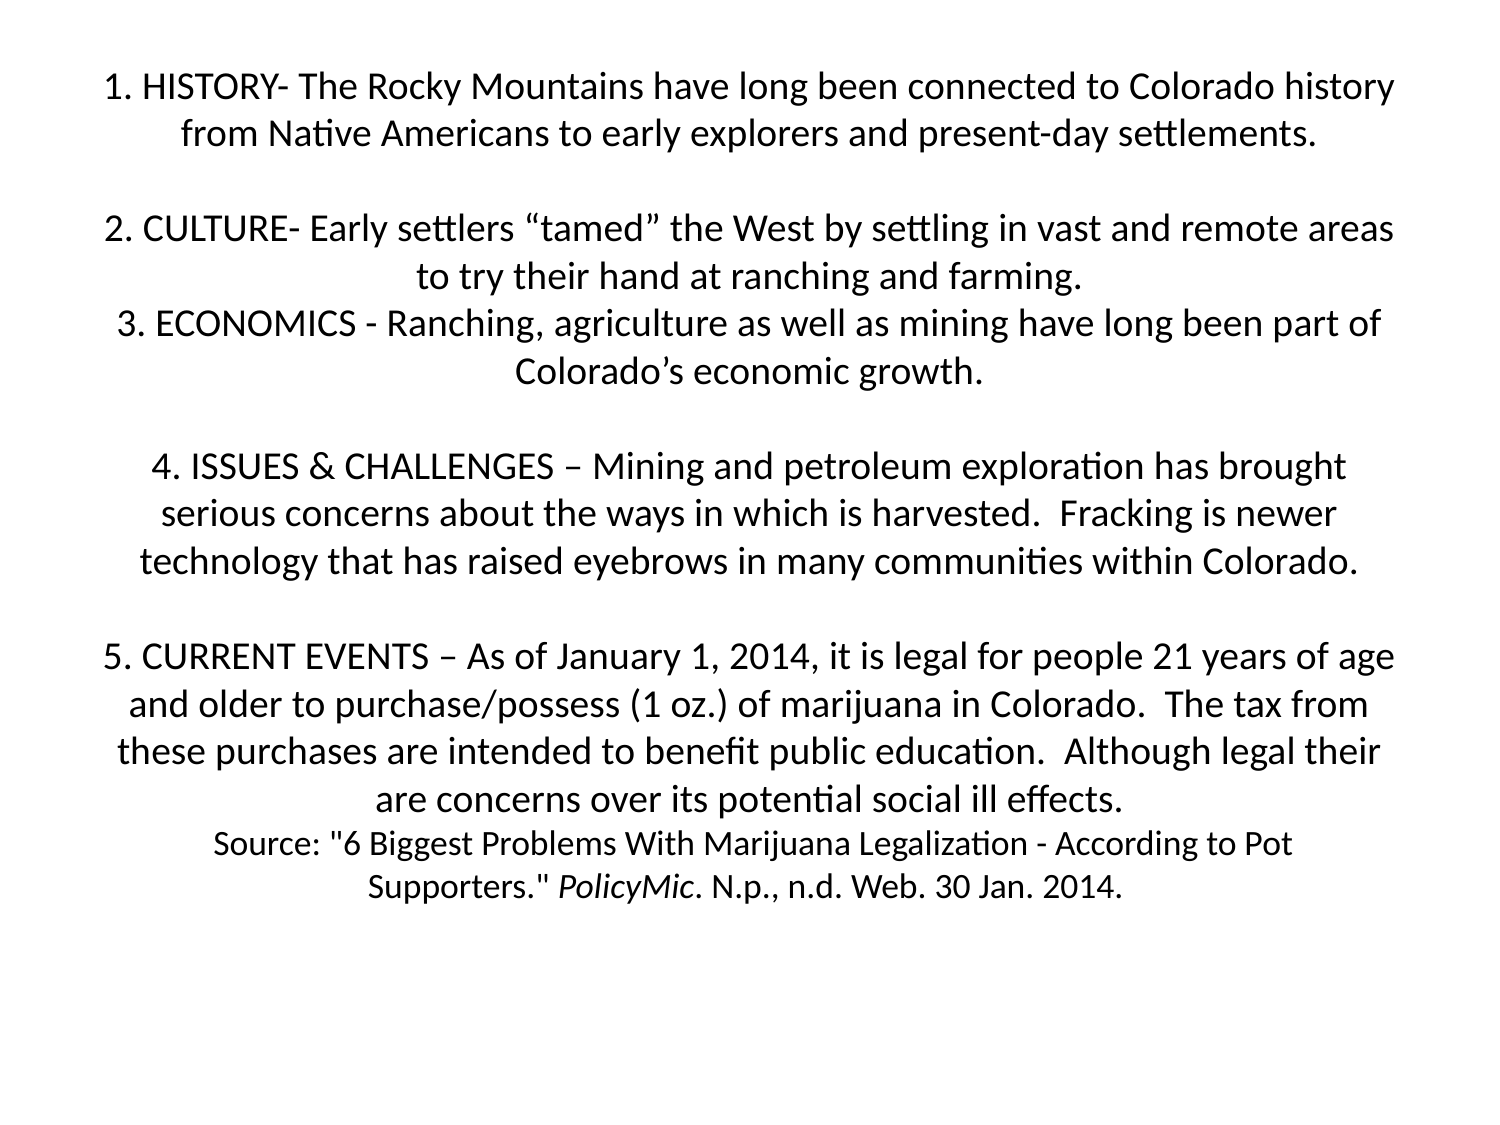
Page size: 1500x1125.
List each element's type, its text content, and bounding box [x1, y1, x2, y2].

title 1. HISTORY- The Rocky Mountains have long been connected to Colorado history from Native Americans to early explorers and present-day settlements. 2. CULTURE- Early settlers “tamed” the West by settling in vast and remote areas to try their hand at ranching and farming. 3. ECONOMICS - Ranching, agriculture as well as mining have long been part of Colorado’s economic growth. 4. ISSUES & CHALLENGES – Mining and petroleum exploration has brought serious concerns about the ways in which is harvested. Fracking is newer technology that has raised eyebrows in many communities within Colorado. 5. CURRENT EVENTS – As of January 1, 2014, it is legal for people 21 years of age and older to purchase/possess (1 oz.) of marijuana in Colorado. The tax from these purchases are intended to benefit public education. Although legal their are concerns over its potential social ill effects. Source: "6 Biggest Problems With Marijuana Legalization - According to Pot Supporters." PolicyMic. N.p., n.d. Web. 30 Jan. 2014. [75, 45, 1425, 1063]
